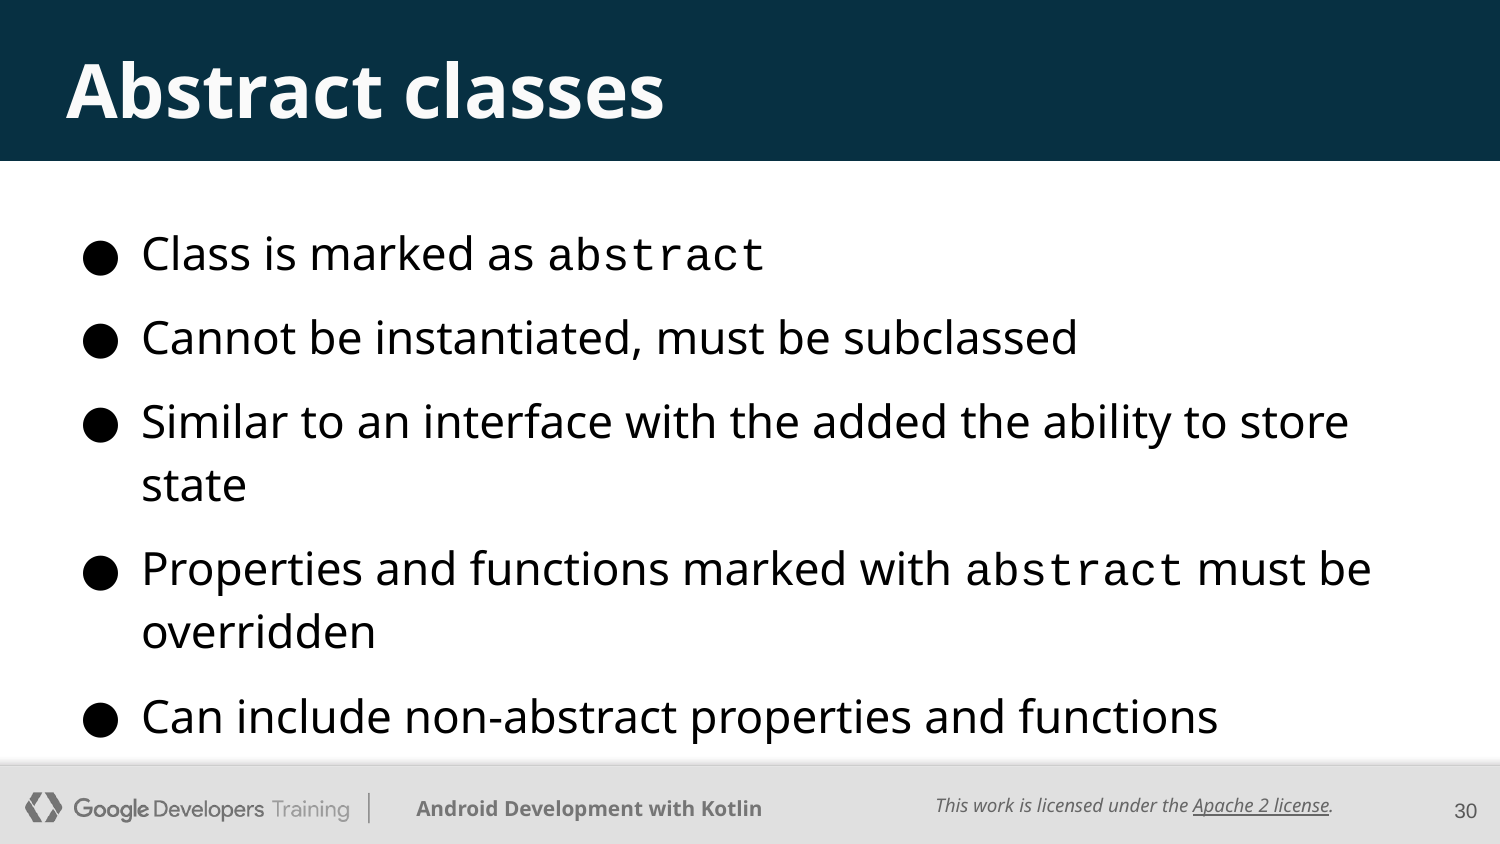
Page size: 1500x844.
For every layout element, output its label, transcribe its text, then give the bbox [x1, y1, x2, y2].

title Abstract classes [51, 28, 1449, 122]
slide_number ‹#› [1402, 777, 1493, 842]
text_box Class is marked as abstract Cannot be instantiated, must be subclassed Similar to an interface with the added the ability to store state Properties and functions marked with abstract must be overridden Can include non-abstract properties and functions [51, 201, 1449, 726]
picture [0, 161, 1500, 844]
